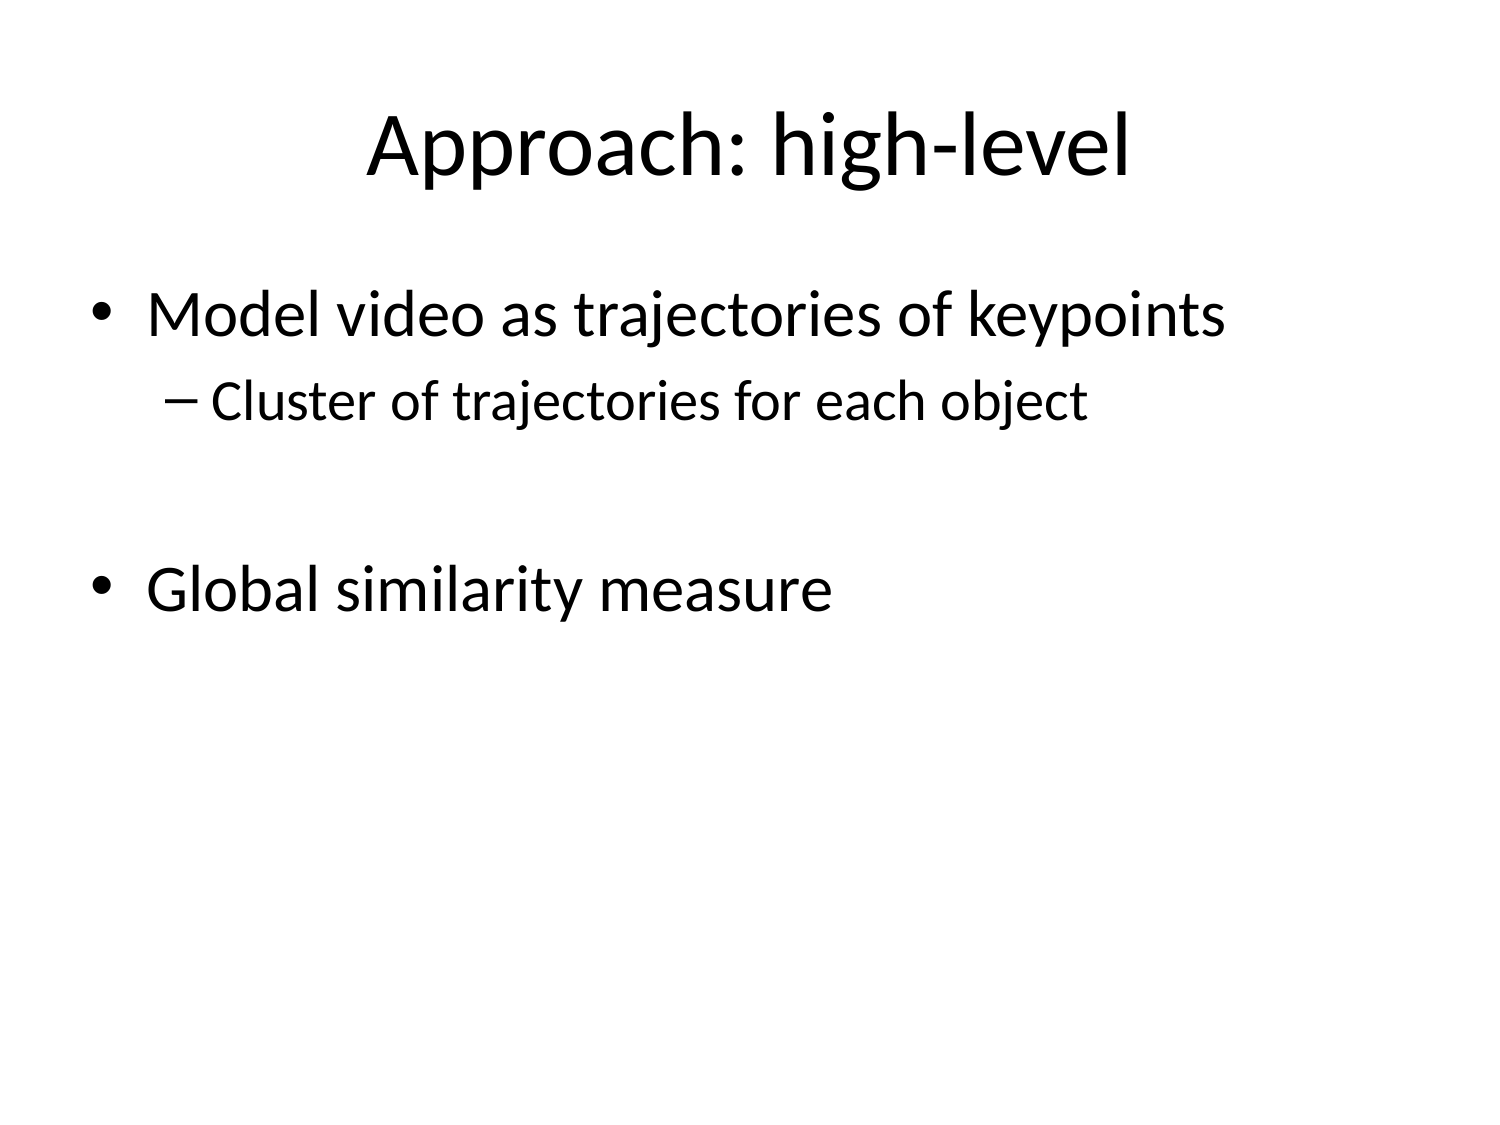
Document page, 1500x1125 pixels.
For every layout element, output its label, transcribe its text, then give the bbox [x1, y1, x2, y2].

list Model video as trajectories of keypoints Cluster of trajectories for each object Global similarity measure [75, 262, 1425, 1005]
title Approach: high-level [75, 45, 1425, 233]
